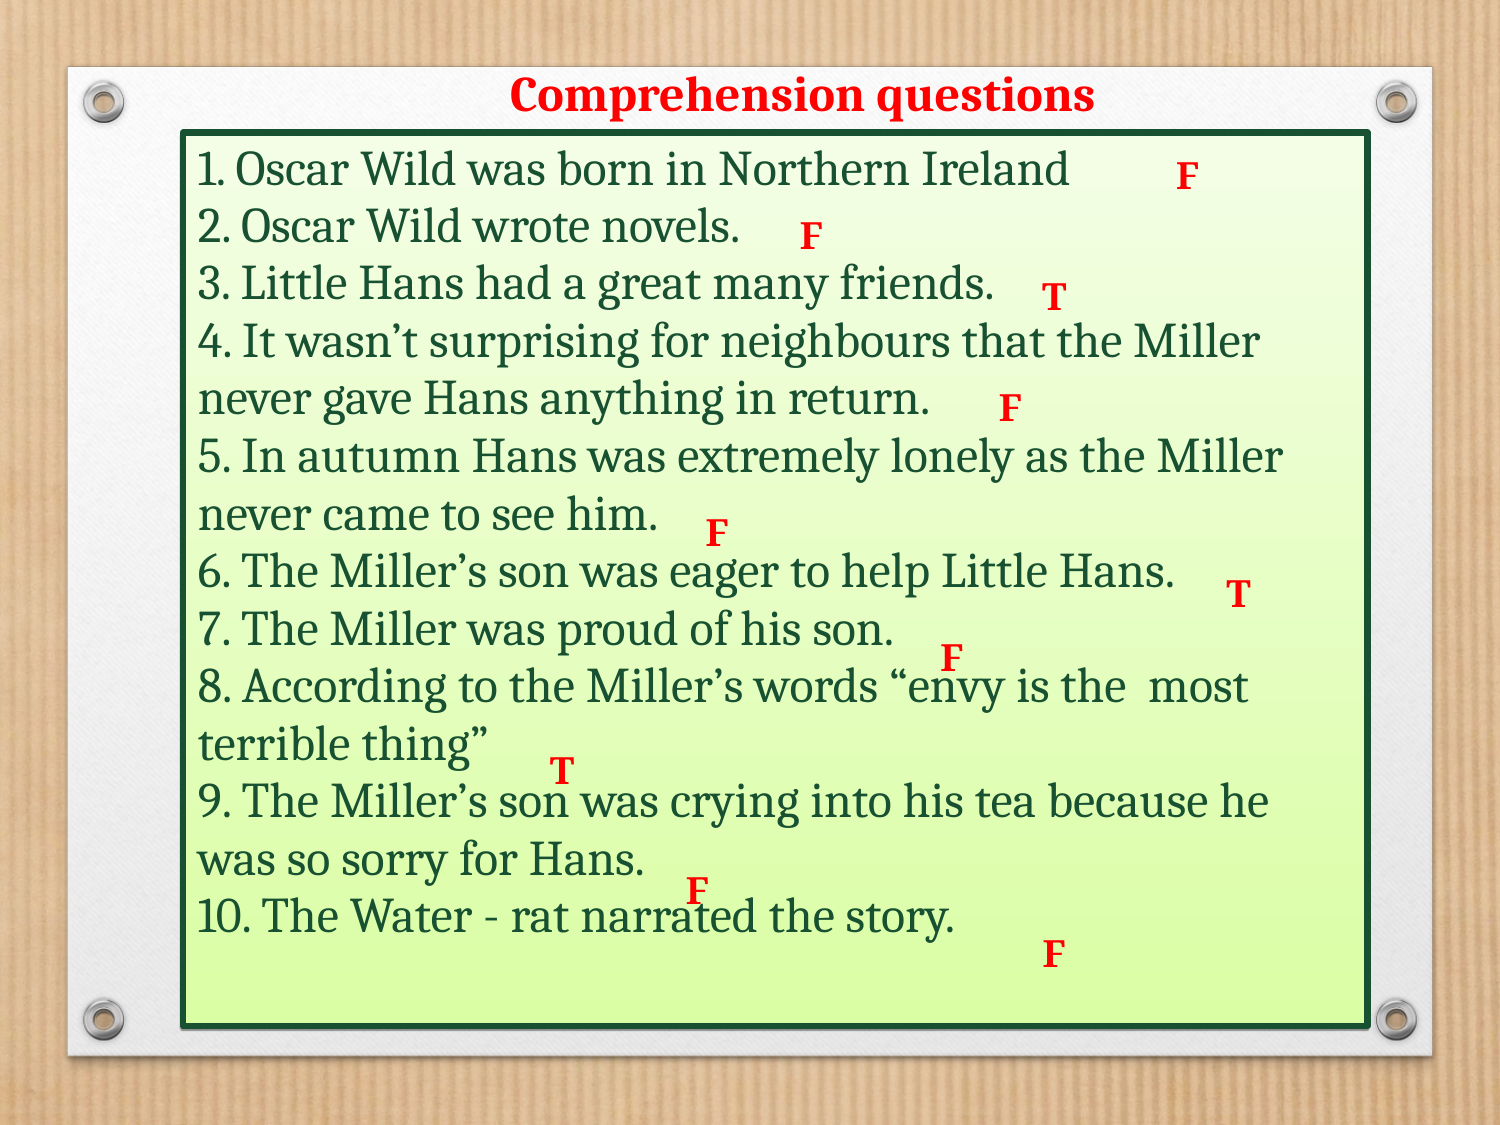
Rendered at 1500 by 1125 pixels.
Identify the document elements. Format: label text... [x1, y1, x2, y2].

text_box F [1151, 144, 1220, 205]
text_box 1. Oscar Wild was born in Northern Ireland 2. Oscar Wild wrote novels. 3. Little Hans had a great many friends. 4. It wasn’t surprising for neighbours that the Miller never gave Hans anything in return. 5. In autumn Hans was extremely lonely as the Miller never came to see him. 6. The Miller’s son was eager to help Little Hans. 7. The Miller was proud of his son. 8. According to the Miller’s words “envy is the most terrible thing” 9. The Miller’s son was crying into his tea because he was so sorry for Hans. 10. The Water - rat narrated the story. [183, 132, 1368, 1026]
text_box F [661, 859, 792, 920]
text_box F [775, 204, 843, 265]
text_box F [974, 376, 1043, 438]
text_box T [1202, 562, 1268, 623]
text_box F [1018, 922, 1087, 983]
text_box F [915, 626, 984, 688]
text_box Comprehension questions [495, 53, 1111, 129]
text_box T [1017, 265, 1084, 326]
text_box F [690, 456, 727, 562]
text_box T [525, 739, 592, 800]
picture [0, 0, 1500, 1125]
